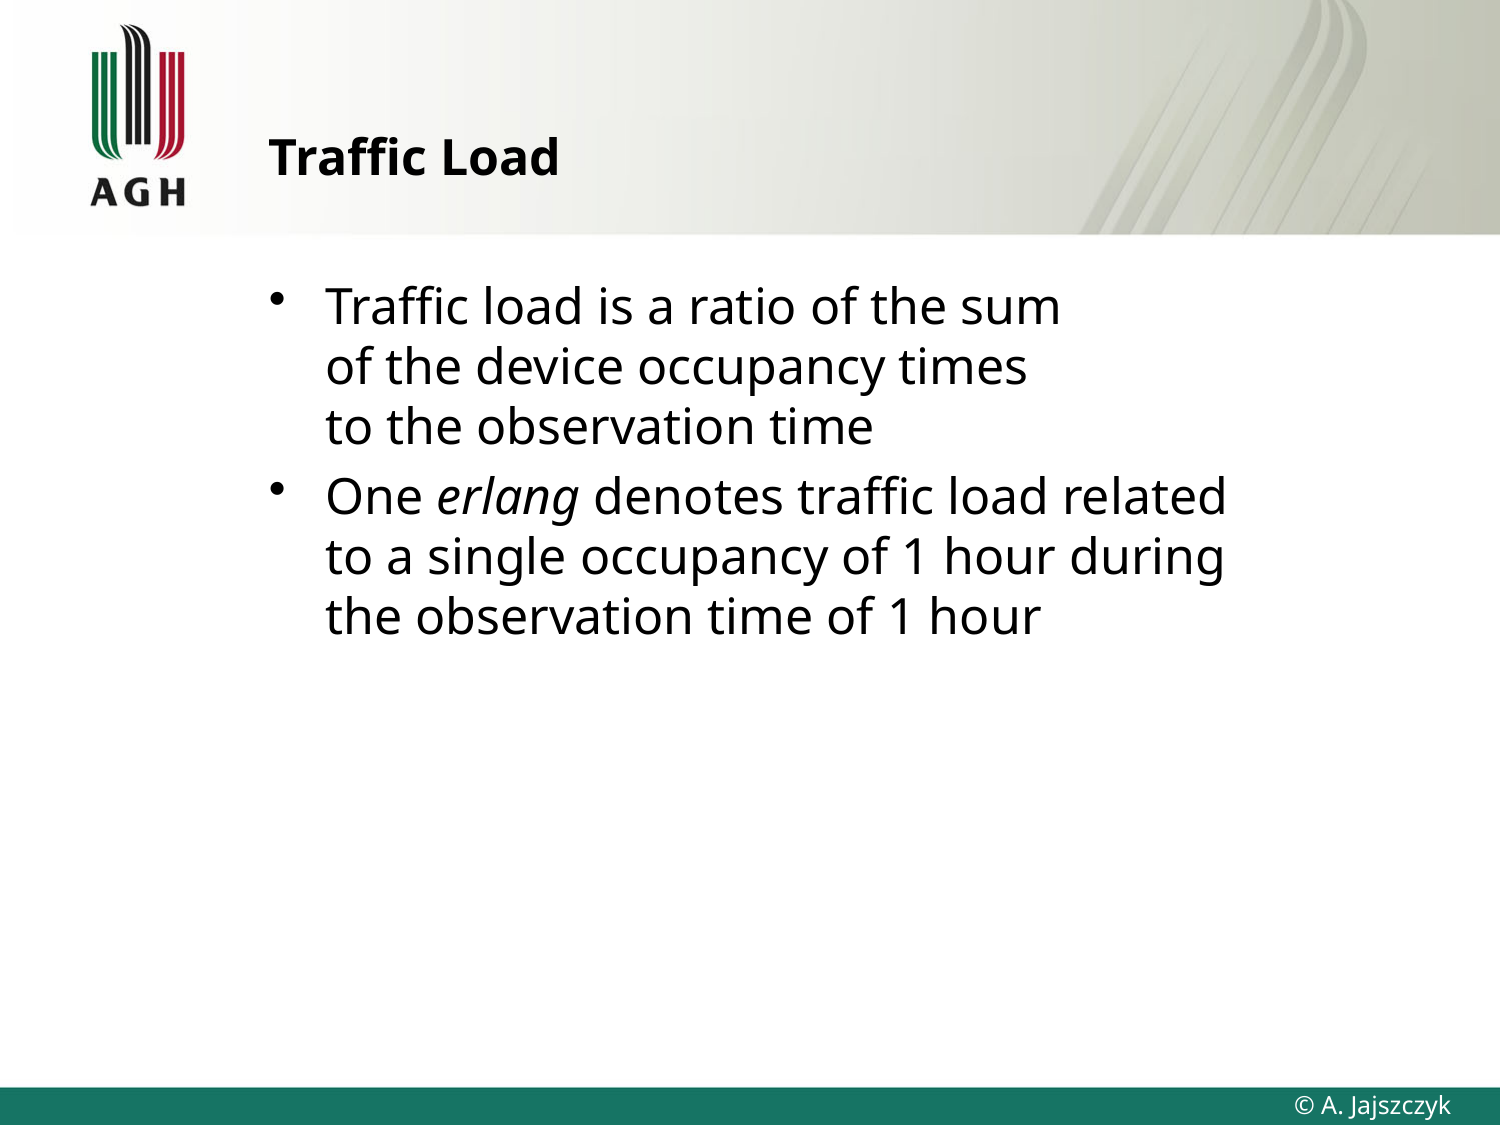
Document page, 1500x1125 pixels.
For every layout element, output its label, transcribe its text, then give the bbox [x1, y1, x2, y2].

title Traffic Load [253, 78, 1425, 233]
picture [0, 0, 1500, 1125]
list Traffic load is a ratio of the sum of the device occupancy times to the observation time One erlang denotes traffic load related to a single occupancy of 1 hour during the observation time of 1 hour [253, 267, 1425, 1005]
